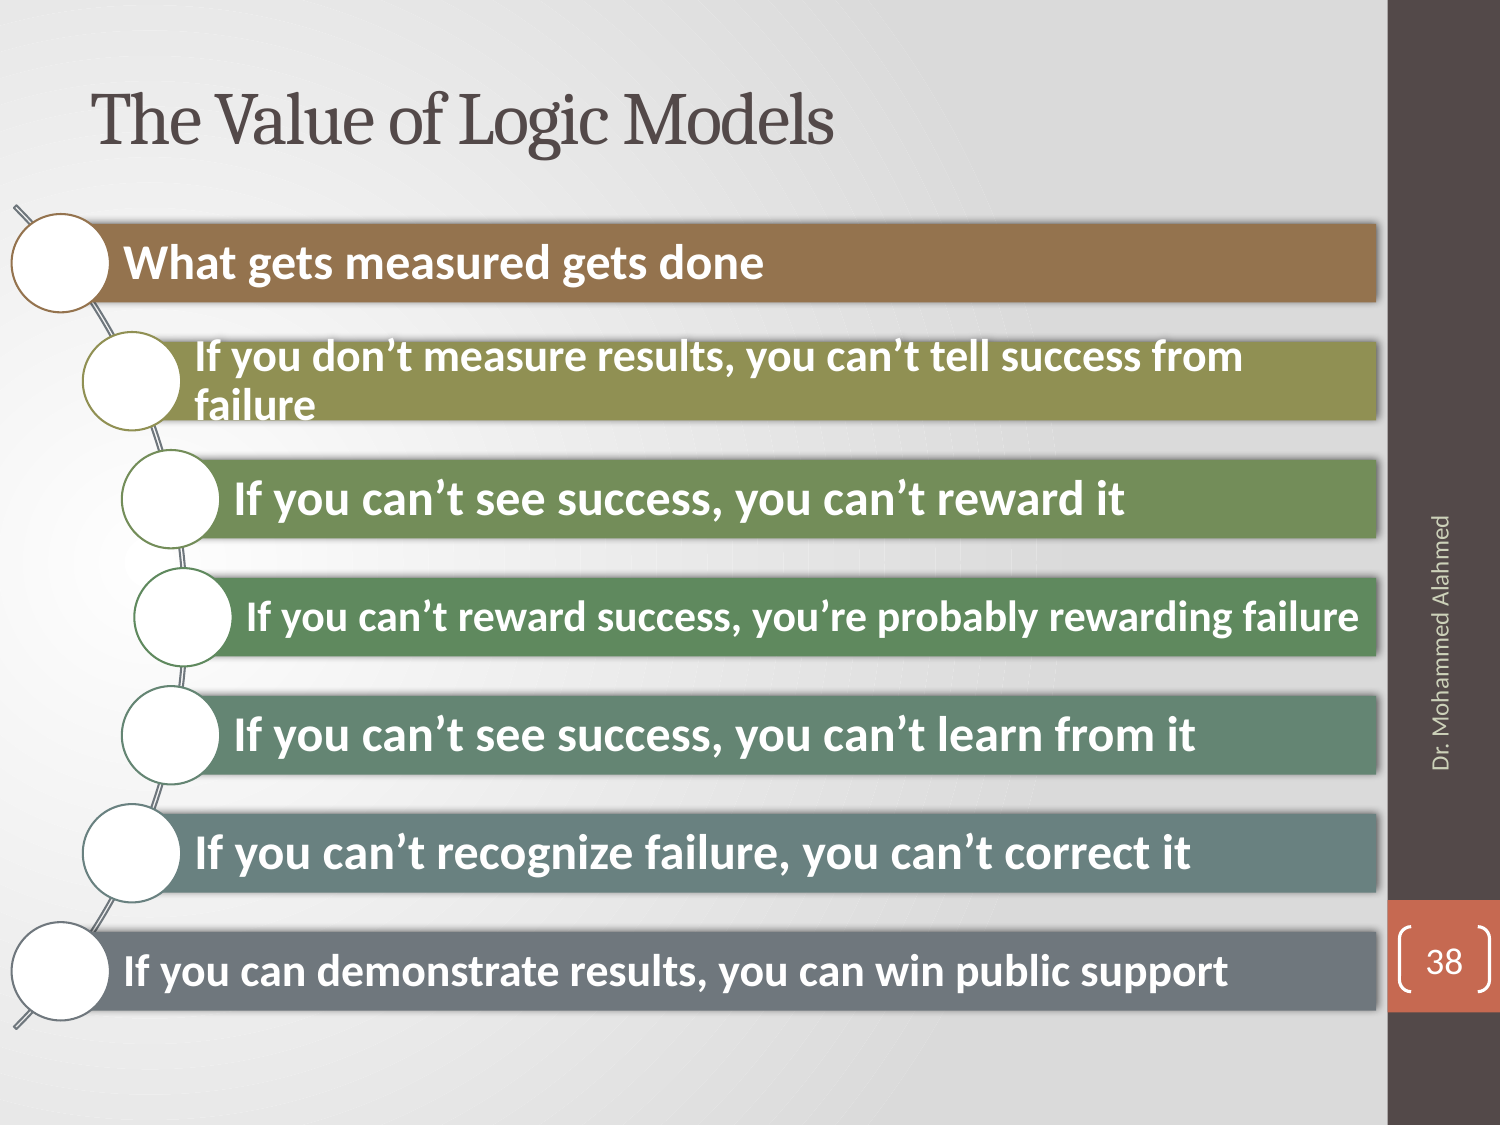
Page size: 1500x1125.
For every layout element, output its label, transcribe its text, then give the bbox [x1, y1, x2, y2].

footer Dr. Mohammed Alahmed [1408, 500, 1469, 889]
title The Value of Logic Models [75, 45, 1325, 176]
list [0, 183, 1389, 1051]
slide_number 38 [1400, 925, 1492, 994]
